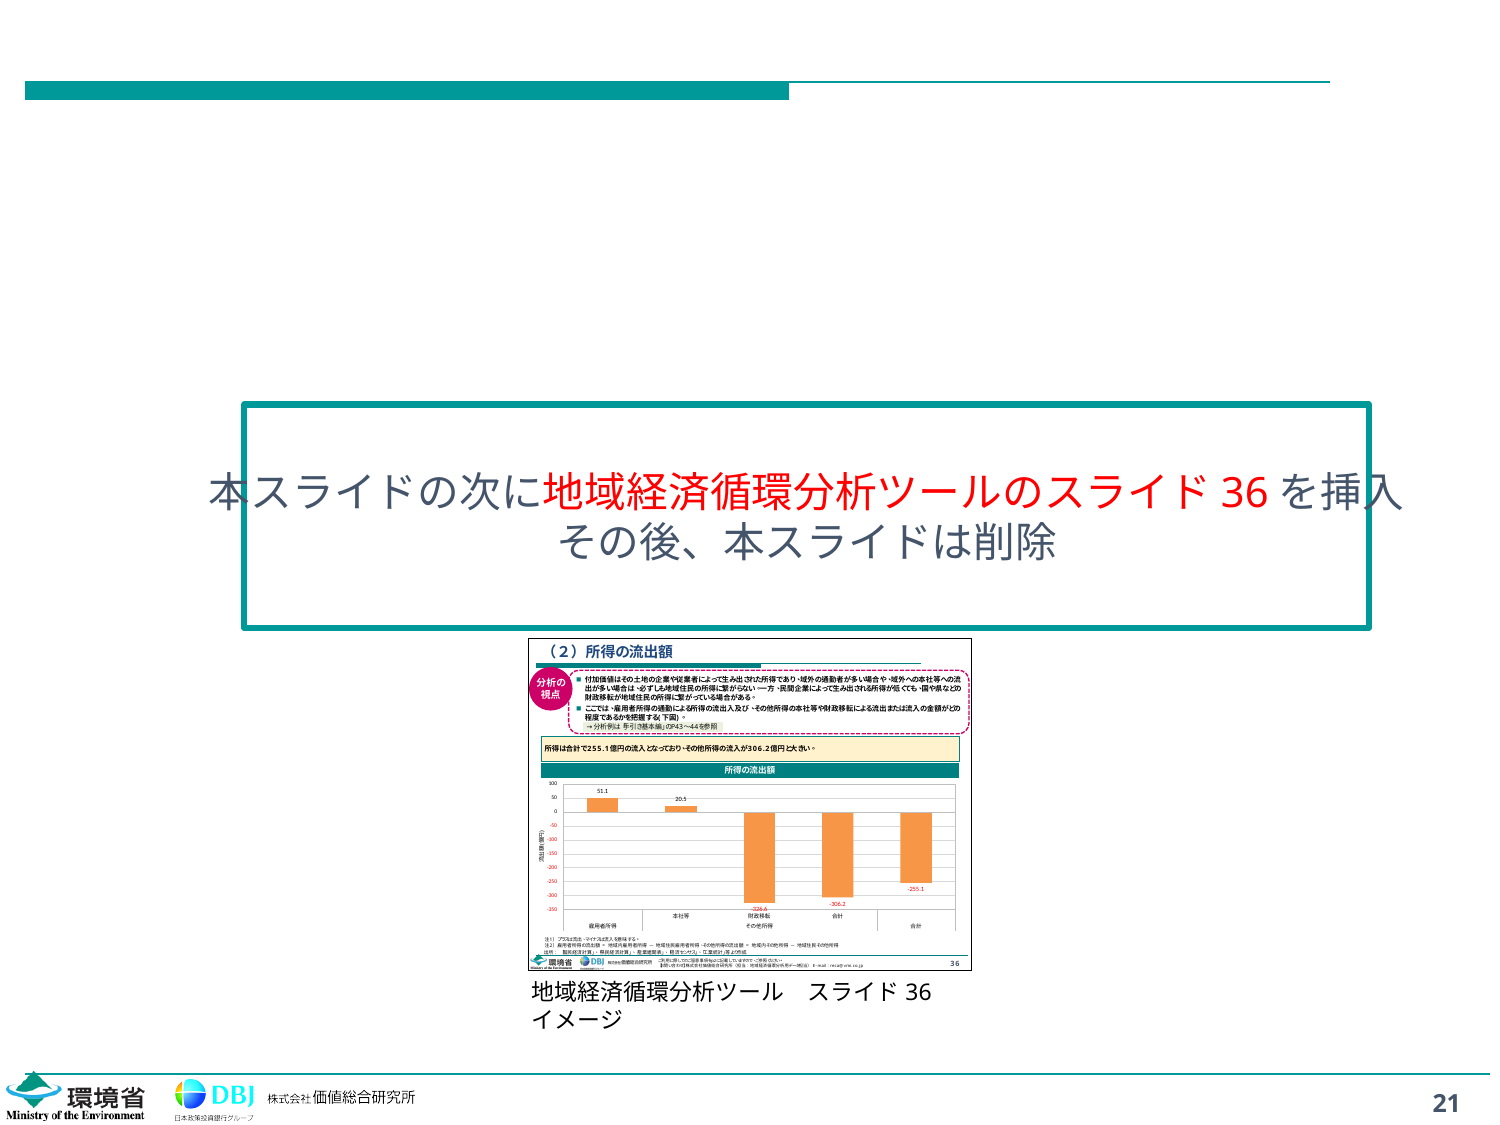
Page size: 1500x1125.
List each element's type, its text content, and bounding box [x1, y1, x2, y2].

picture [2, 1071, 148, 1125]
picture [171, 1075, 419, 1125]
text_box 本スライドの次に地域経済循環分析ツールのスライド36を挿入 その後、本スライドは削除 [244, 404, 1369, 628]
text_box 地域経済循環分析ツール スライド36 イメージ [517, 970, 983, 1041]
picture [528, 638, 972, 971]
slide_number 21 [1393, 1079, 1500, 1122]
